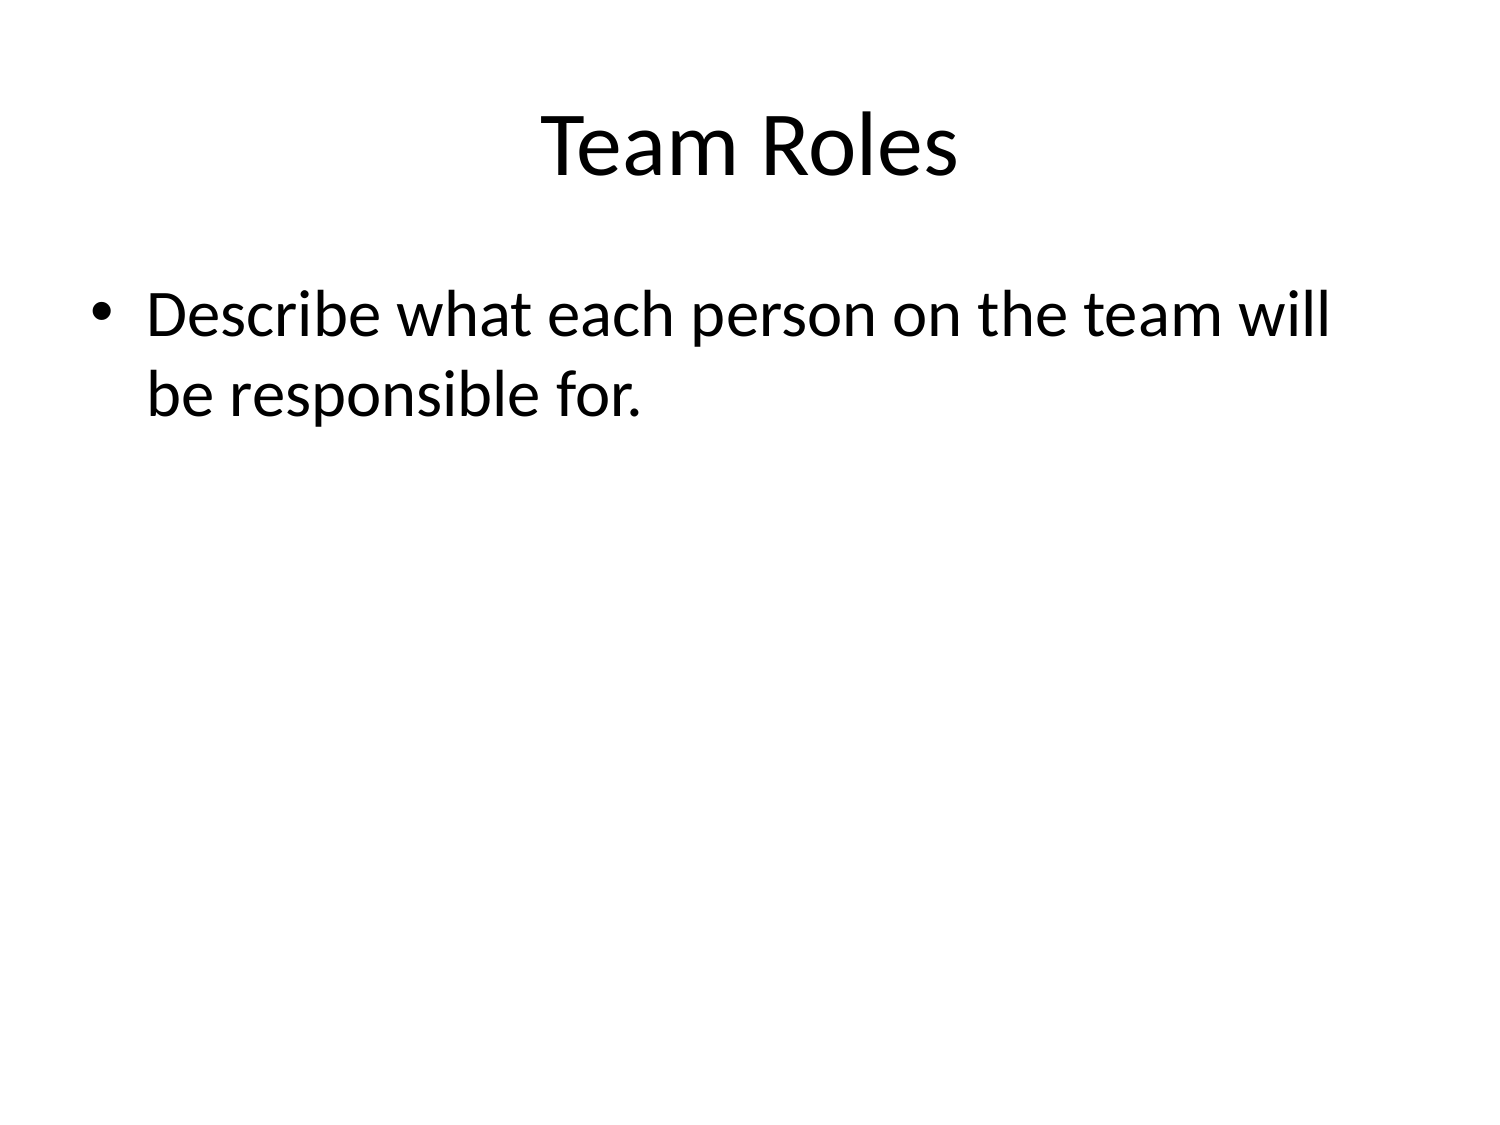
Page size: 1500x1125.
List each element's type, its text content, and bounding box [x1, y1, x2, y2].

title Team Roles [75, 45, 1425, 233]
list Describe what each person on the team will be responsible for. [75, 262, 1425, 1005]
